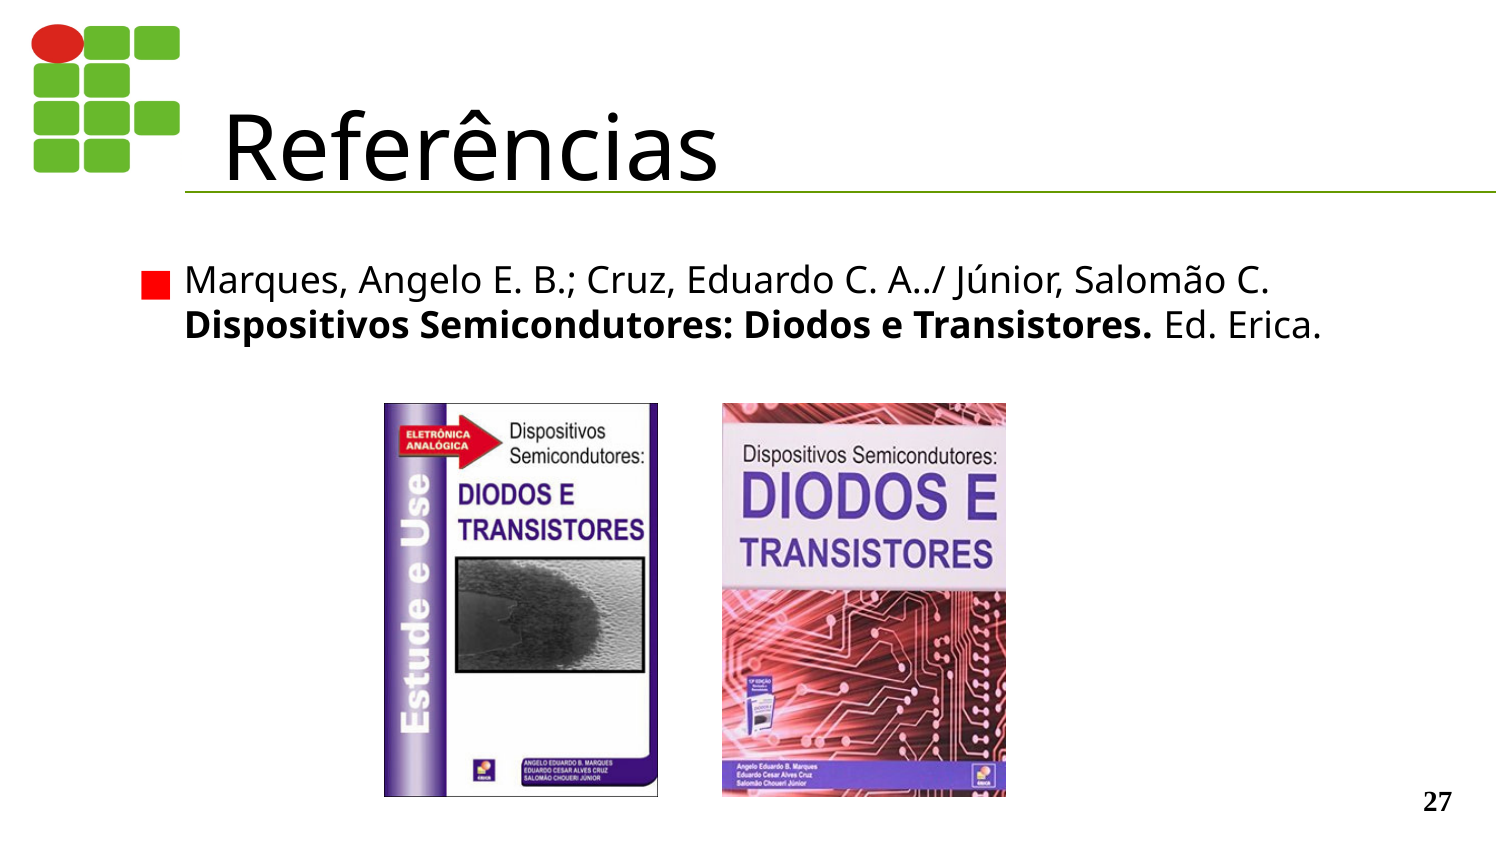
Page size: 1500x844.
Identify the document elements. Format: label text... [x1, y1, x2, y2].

picture [384, 403, 659, 797]
picture [722, 403, 1006, 797]
picture [29, 23, 182, 174]
list Marques, Angelo E. B.; Cruz, Eduardo C. A../ Júnior, Salomão C. Dispositivos Semicondutores: Diodos e Transistores. Ed. Erica. [46, 248, 1469, 404]
title Referências [206, 26, 1468, 207]
text_box ‹#› [1155, 768, 1468, 825]
